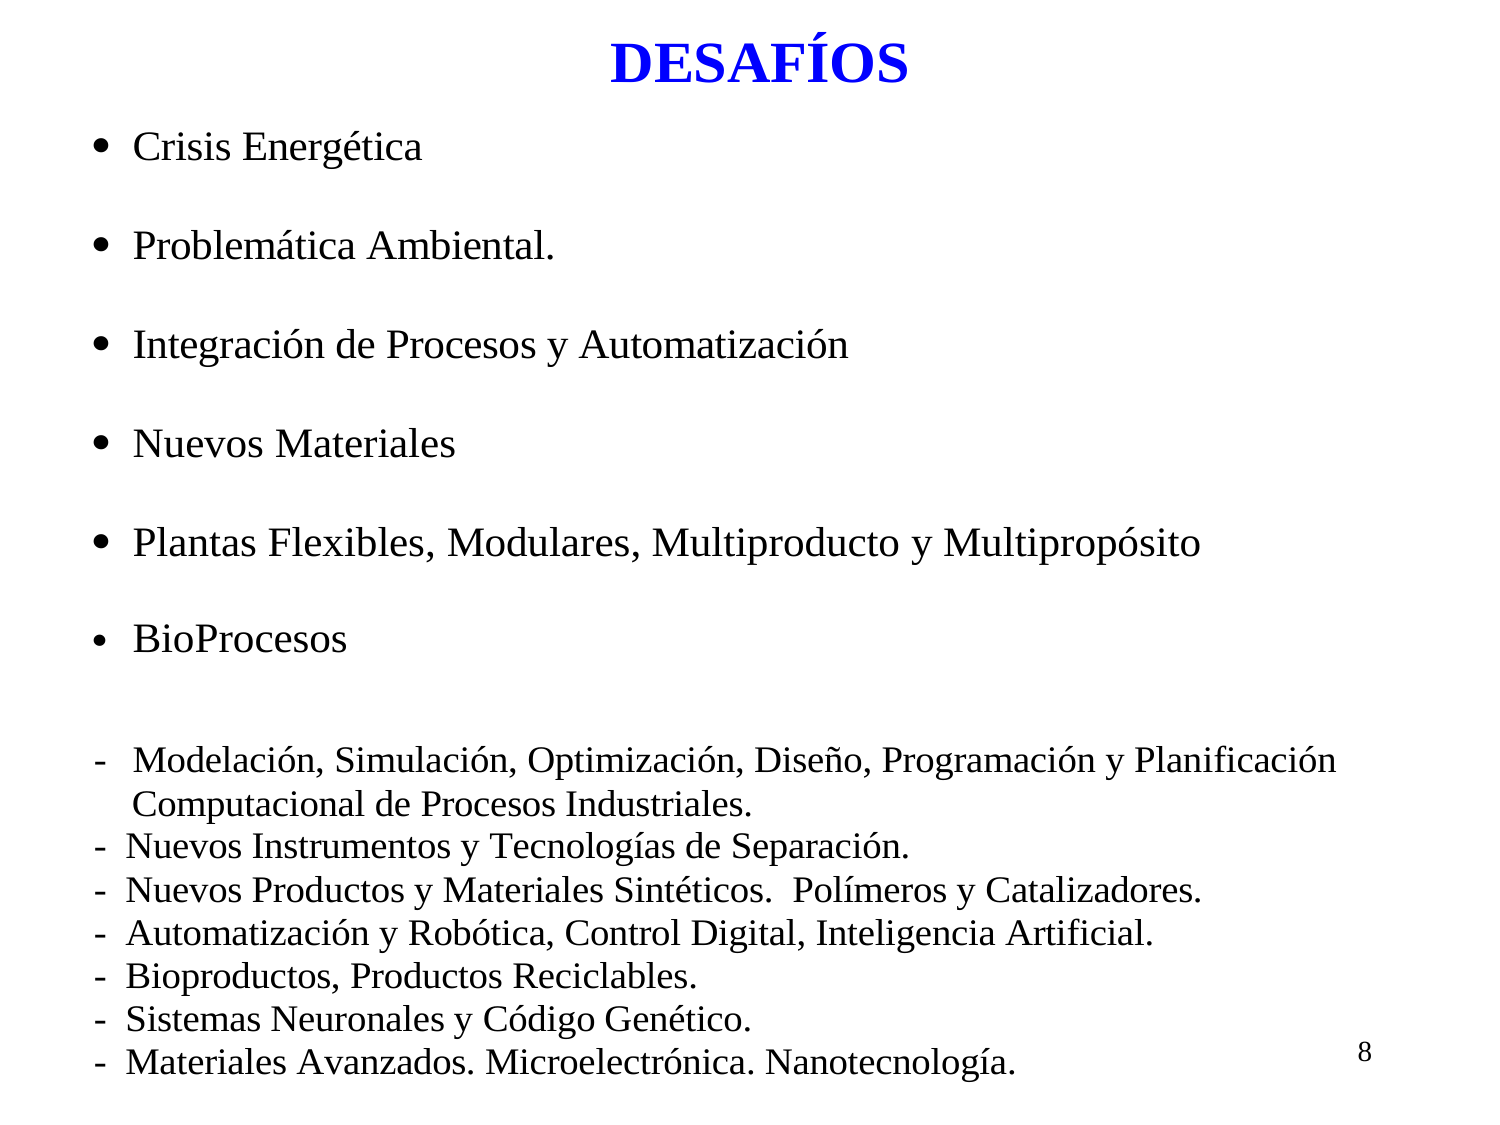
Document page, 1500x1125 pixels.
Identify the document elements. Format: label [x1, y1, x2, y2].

text_box [93, 27, 1429, 1125]
